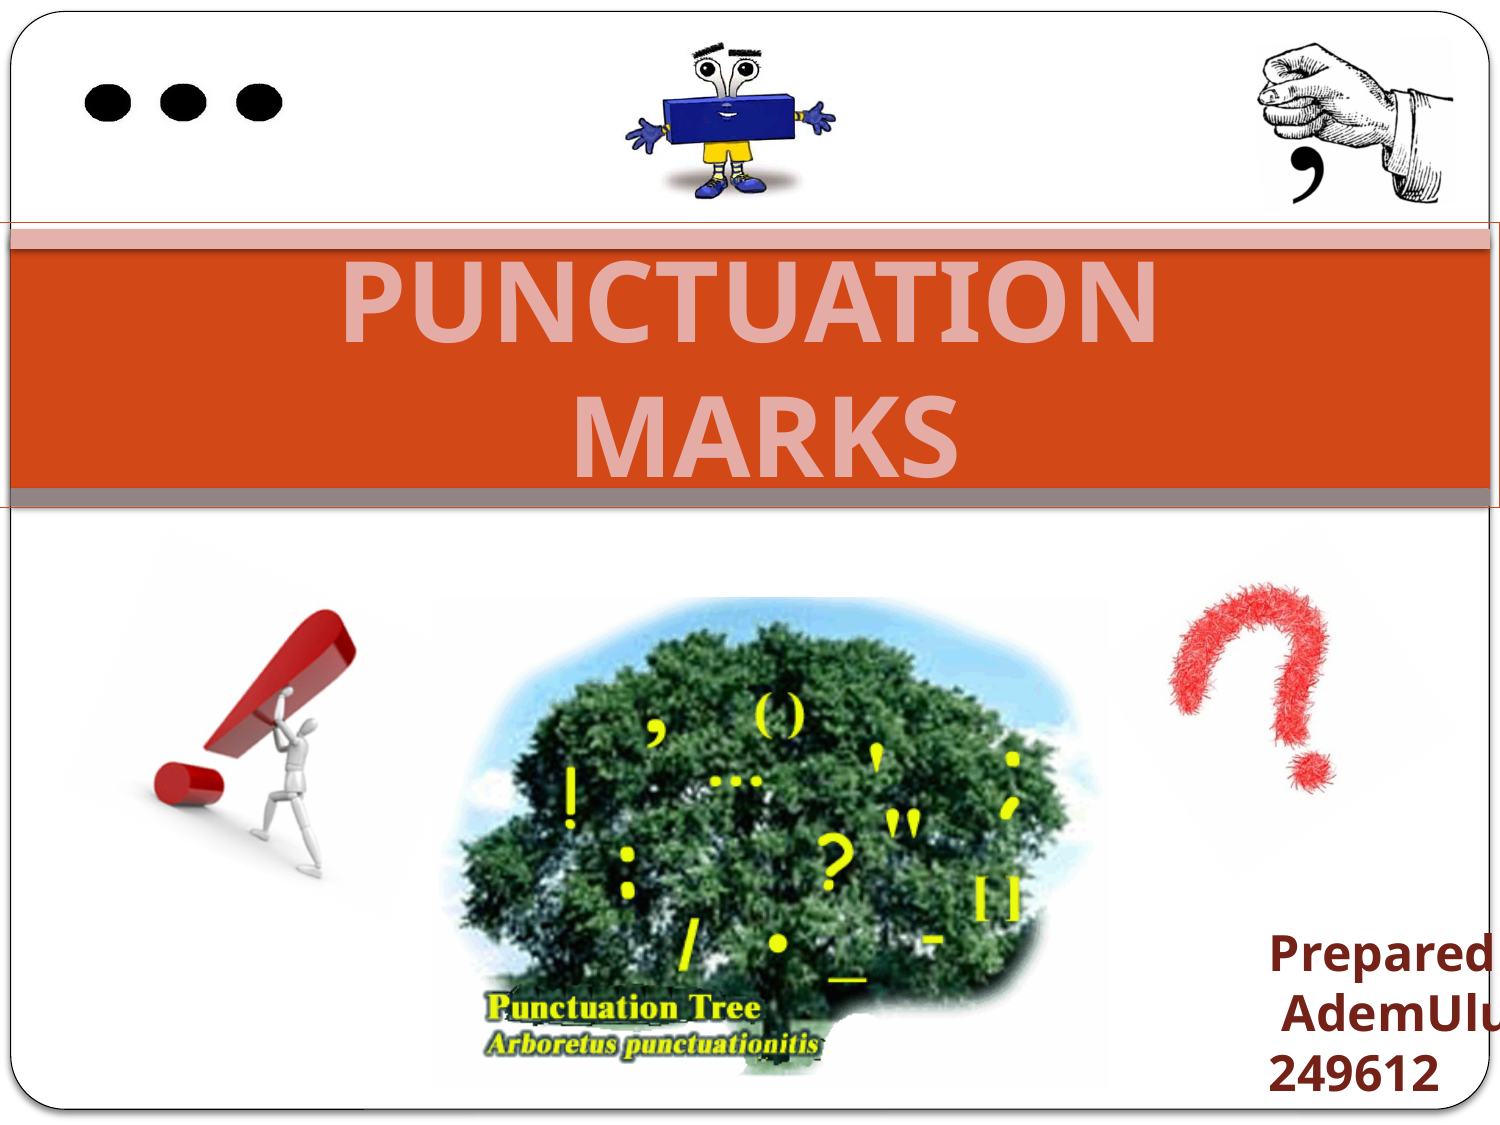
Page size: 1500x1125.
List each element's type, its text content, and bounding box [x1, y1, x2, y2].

picture [60, 516, 1457, 1089]
picture [620, 34, 844, 212]
text_box Prepared By AdemUlusoy 249612 [1253, 913, 1500, 1109]
picture [46, 23, 329, 200]
text_box PUNCTUATION MARKS [0, 222, 1500, 508]
picture [1254, 36, 1459, 212]
